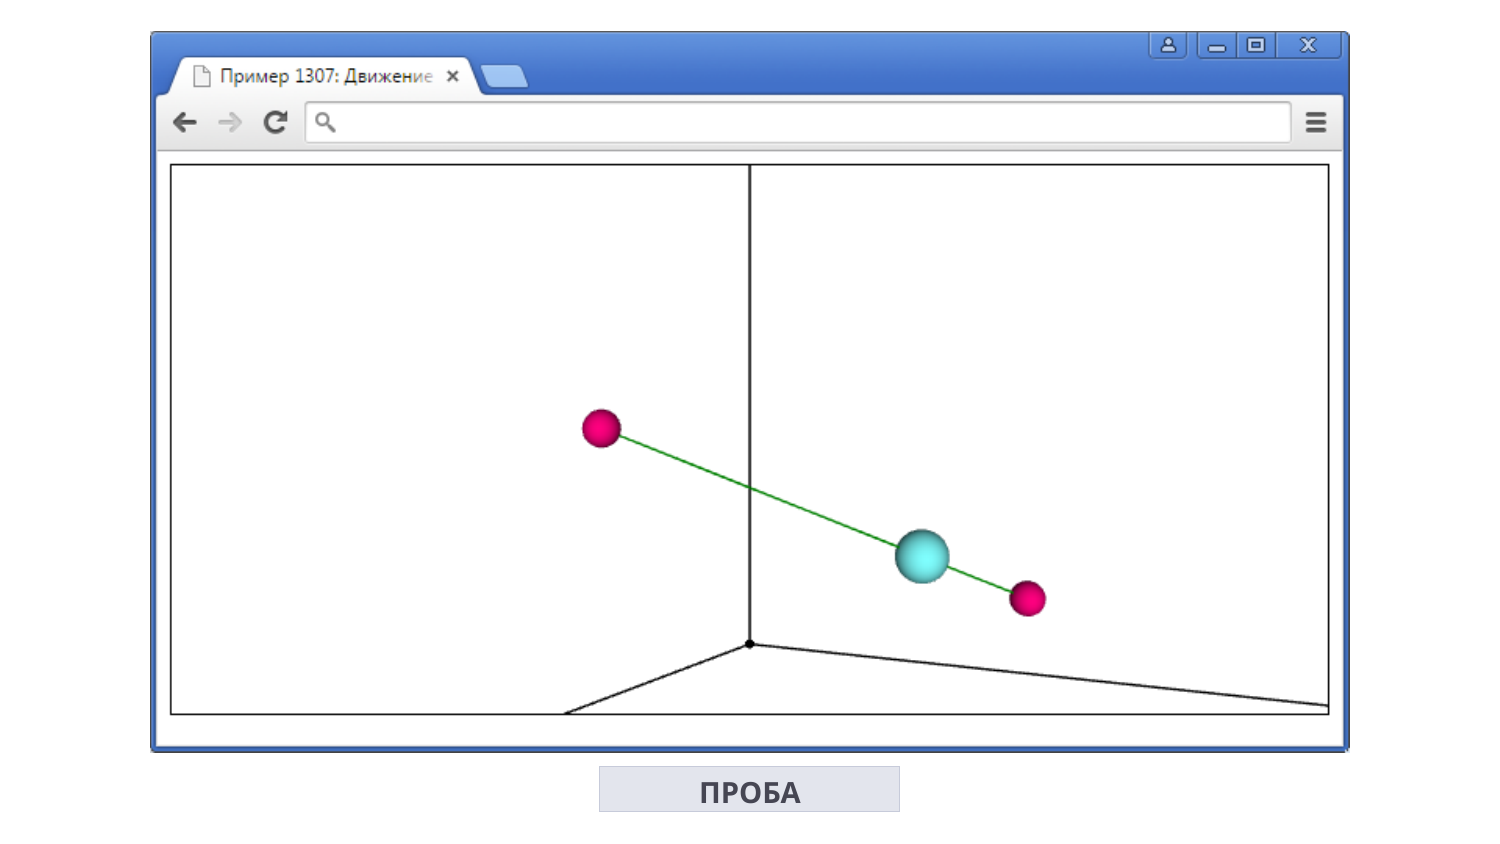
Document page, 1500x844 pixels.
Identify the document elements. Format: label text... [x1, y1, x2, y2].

picture [149, 31, 1351, 753]
text_box ПРОБА [599, 766, 900, 812]
